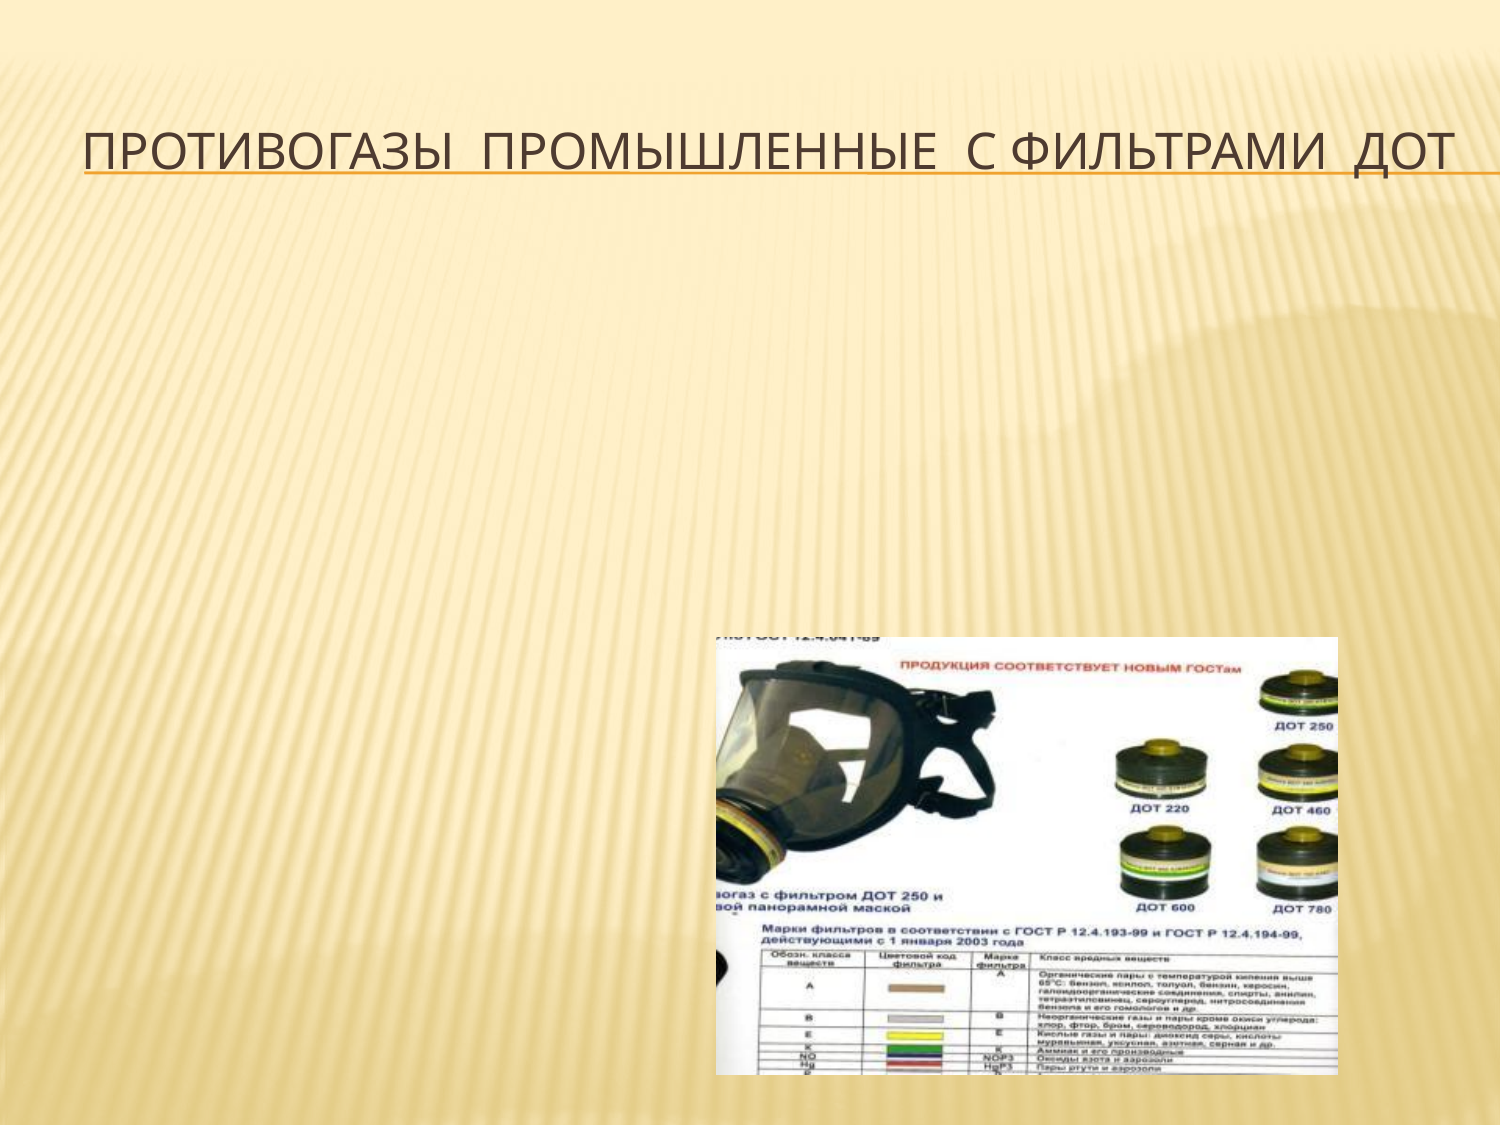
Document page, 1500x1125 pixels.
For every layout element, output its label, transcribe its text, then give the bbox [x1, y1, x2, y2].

title противогазы промышленные с фильтрами ДОТ [50, 75, 1475, 213]
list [715, 637, 1338, 1076]
